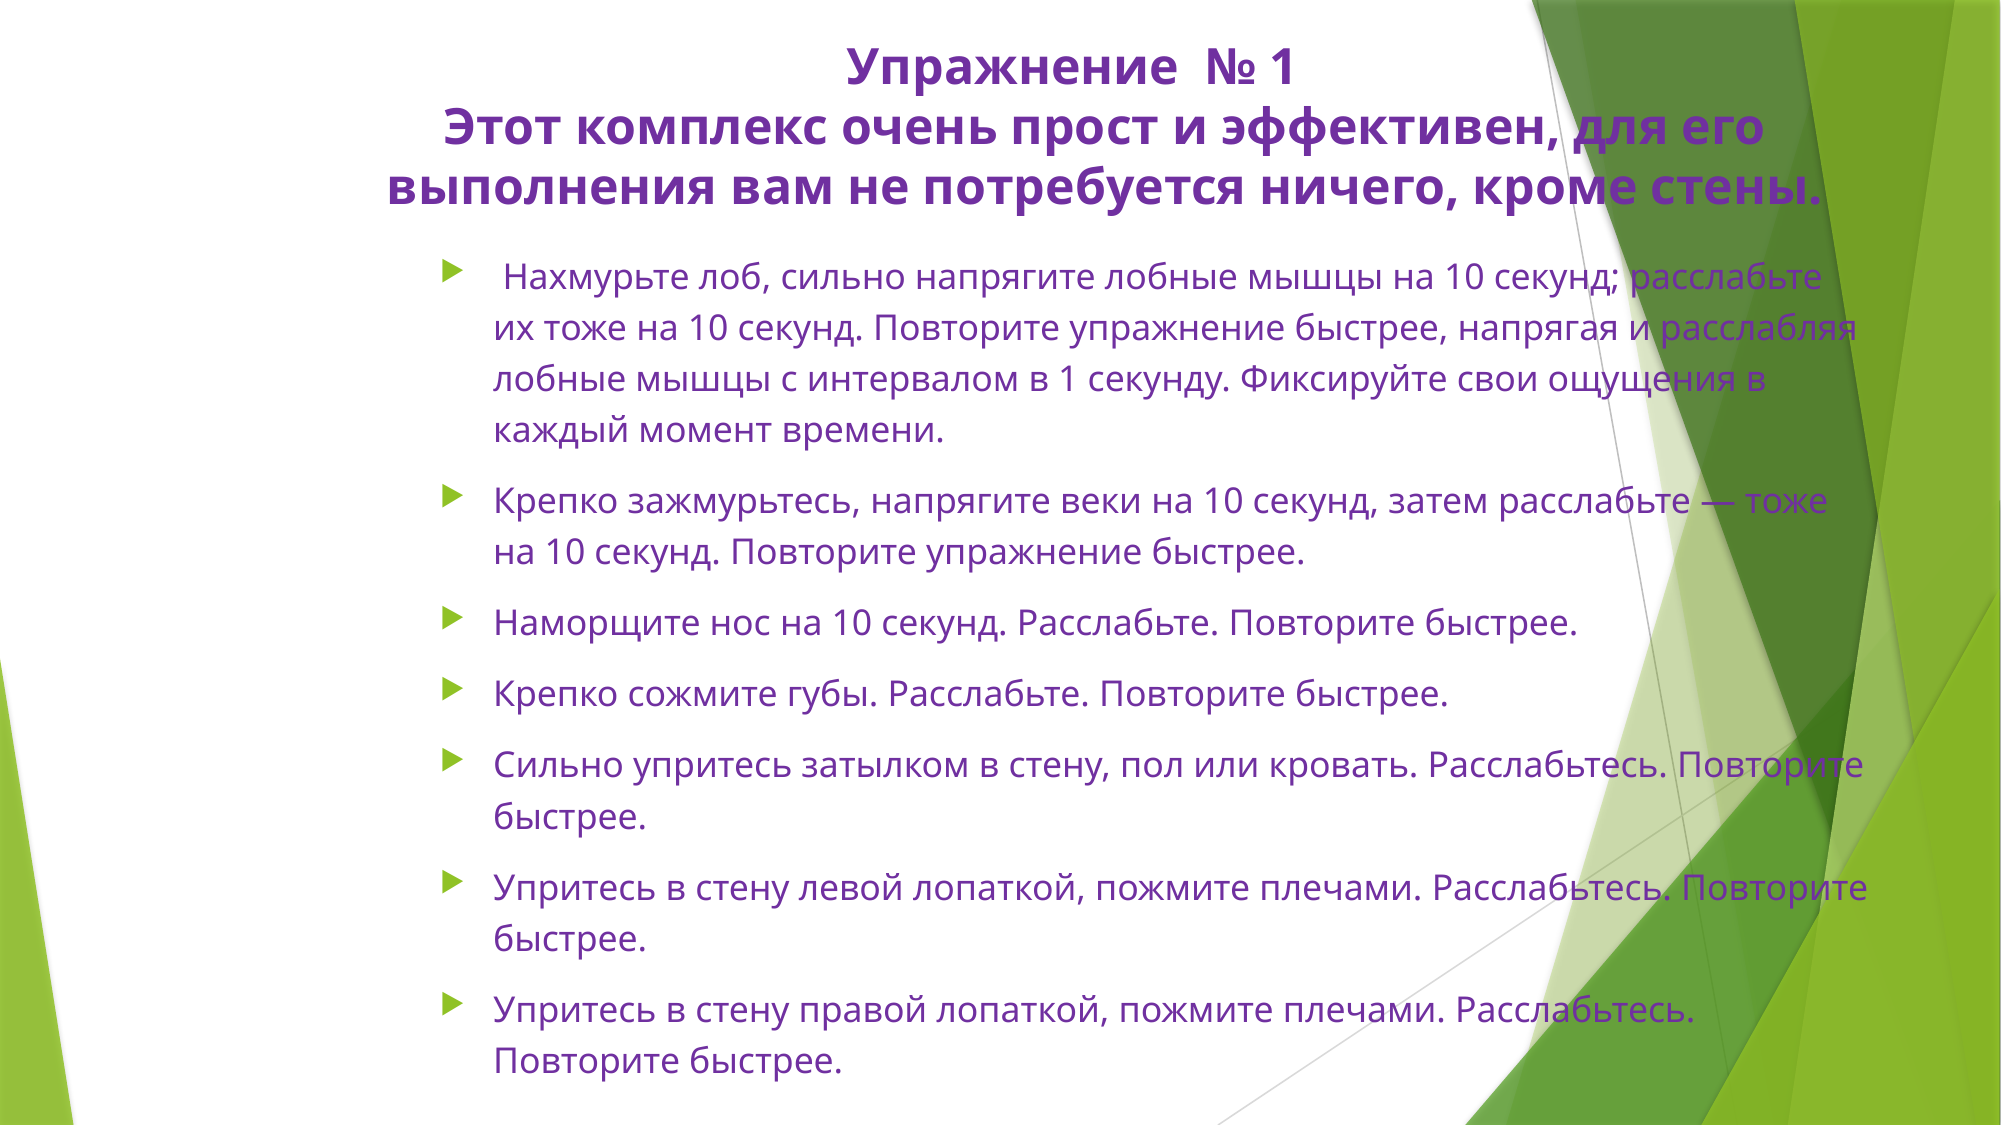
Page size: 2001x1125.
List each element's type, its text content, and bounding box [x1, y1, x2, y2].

title Упражнение № 1 Этот комплекс очень прост и эффективен, для его выполнения вам не потребуется ничего, кроме стены. [322, 27, 1888, 238]
list Нахмурьте лоб, сильно напрягите лобные мышцы на 10 секунд; расслабьте их тоже на 10 секунд. Повторите упражнение быстрее, напрягая и расслабляя лобные мышцы с интервалом в 1 секунду. Фиксируйте свои ощущения в каждый момент времени. Крепко зажмурьтесь, напрягите веки на 10 секунд, затем расслабьте — тоже на 10 секунд. Повторите упражнение быстрее. Наморщите нос на 10 секунд. Расслабьте. Повторите быстрее. Крепко сожмите губы. Расслабьте. Повторите быстрее. Сильно упритесь затылком в стену, пол или кровать. Расслабьтесь. Повторите быстрее. Упритесь в стену левой лопаткой, пожмите плечами. Расслабьтесь. Повторите быстрее. Упритесь в стену правой лопаткой, пожмите плечами. Расслабьтесь. Повторите быстрее. [424, 237, 1888, 1094]
